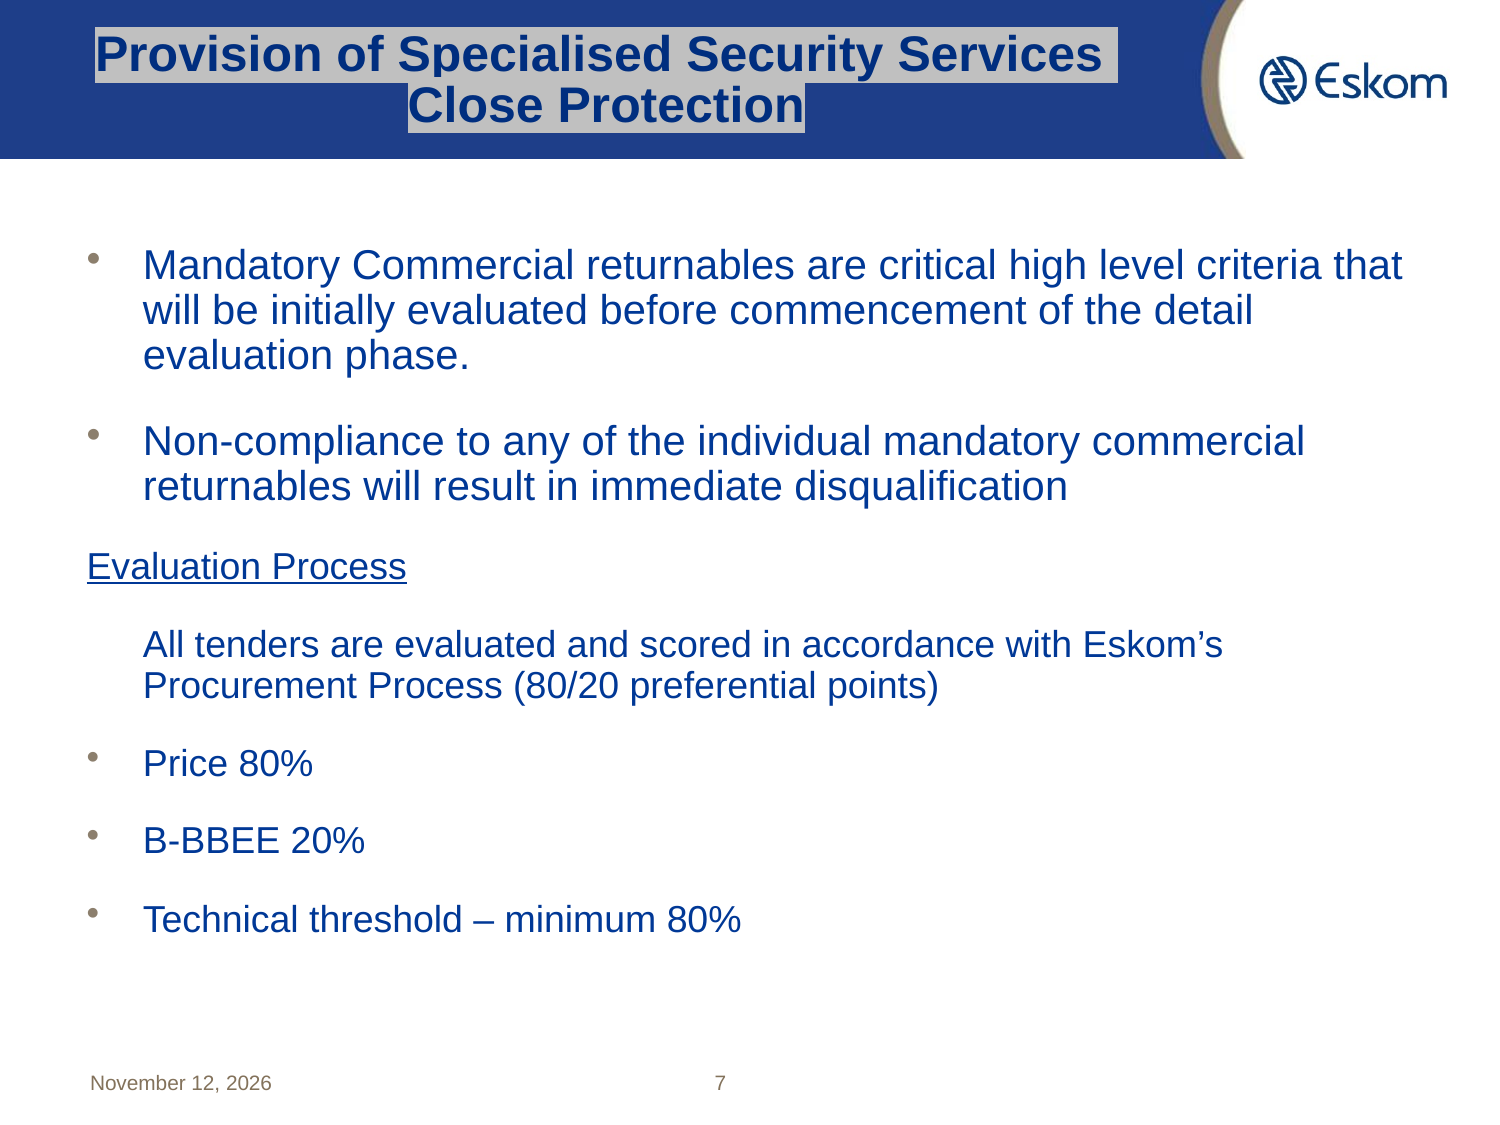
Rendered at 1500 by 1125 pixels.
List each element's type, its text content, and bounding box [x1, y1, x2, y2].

list Mandatory Commercial returnables are critical high level criteria that will be initially evaluated before commencement of the detail evaluation phase. Non-compliance to any of the individual mandatory commercial returnables will result in immediate disqualification Evaluation Process All tenders are evaluated and scored in accordance with Eskom’s Procurement Process (80/20 preferential points) Price 80% B-BBEE 20% Technical threshold – minimum 80% [71, 235, 1447, 1064]
title Provision of Specialised Security Services Close Protection [71, 27, 1142, 137]
picture [0, 0, 1246, 159]
picture [1257, 55, 1450, 105]
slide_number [75, 1058, 361, 1103]
slide_number 7 [643, 1058, 798, 1103]
